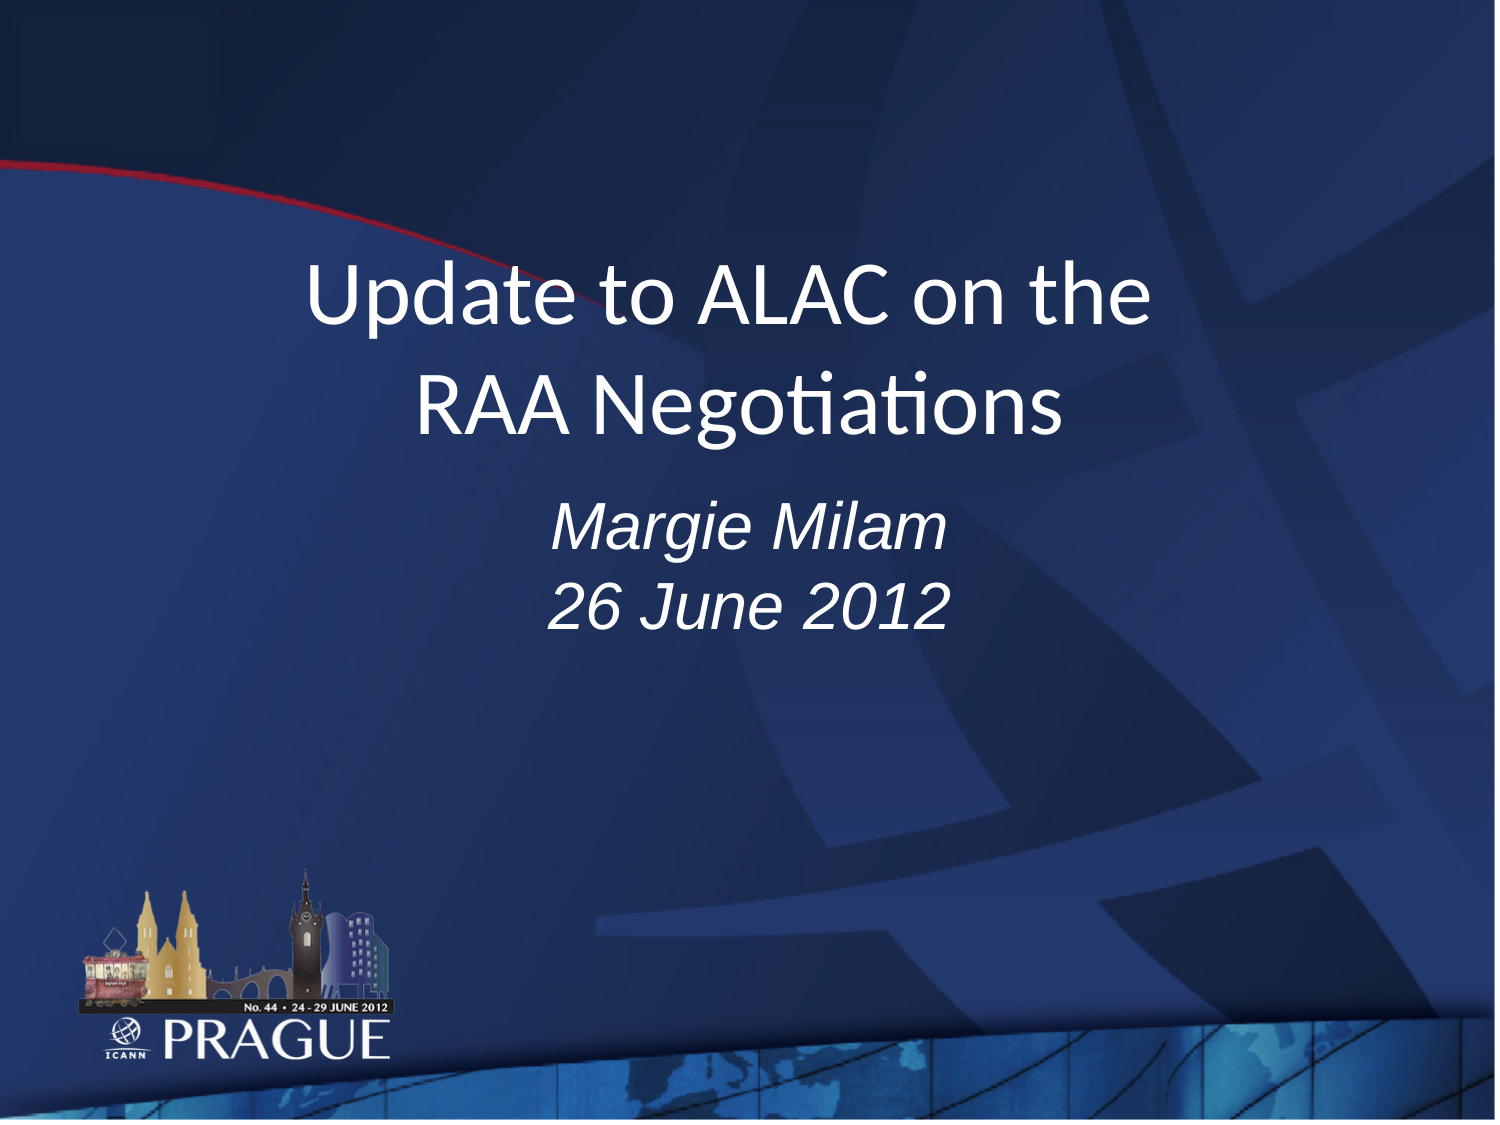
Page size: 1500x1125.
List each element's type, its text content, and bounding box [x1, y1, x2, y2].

picture [75, 862, 397, 1063]
title Update to ALAC on the RAA Negotiations [112, 224, 1388, 467]
subtitle Margie Milam 26 June 2012 [225, 474, 1275, 810]
